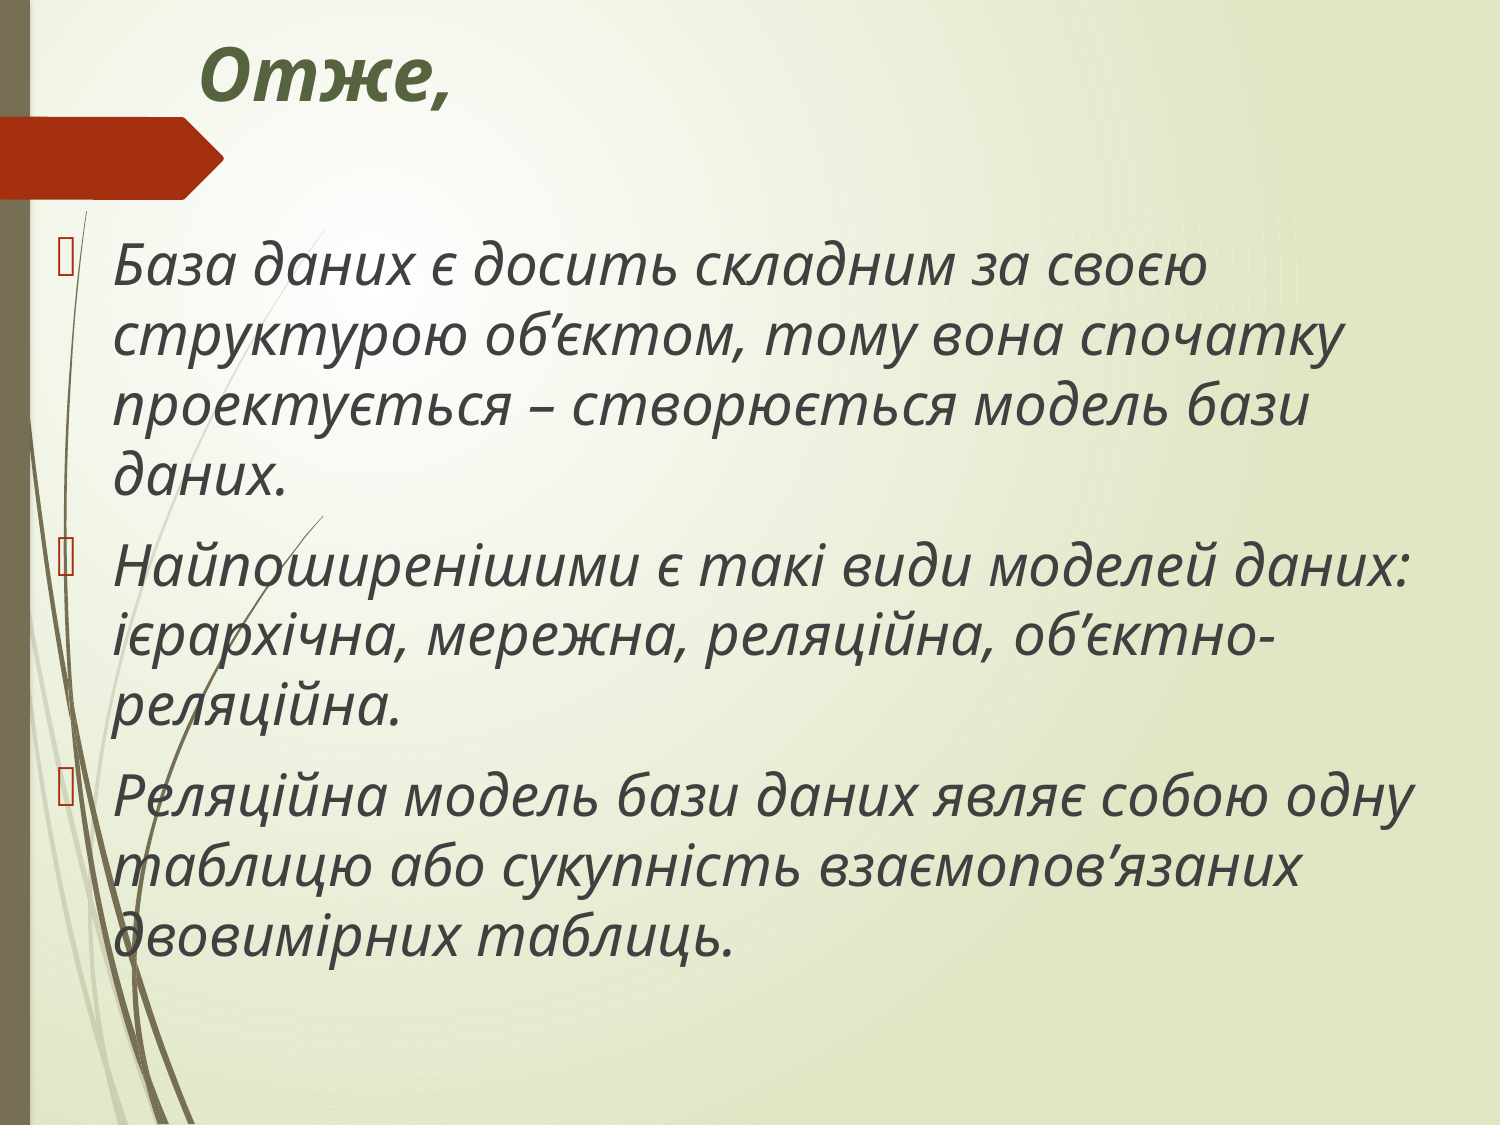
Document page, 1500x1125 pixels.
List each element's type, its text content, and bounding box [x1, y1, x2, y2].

list База даних є досить складним за своєю структурою об’єктом, тому вона спочатку проектується – створюється модель бази даних. Найпоширенішими є такі види моделей даних: ієрархічна, мережна, реляційна, об’єктно-реляційна. Реляційна модель бази даних являє собою одну таблицю або сукупність взаємопов’язаних двовимірних таблиць. [41, 219, 1459, 1005]
title Отже, [183, 19, 1471, 173]
